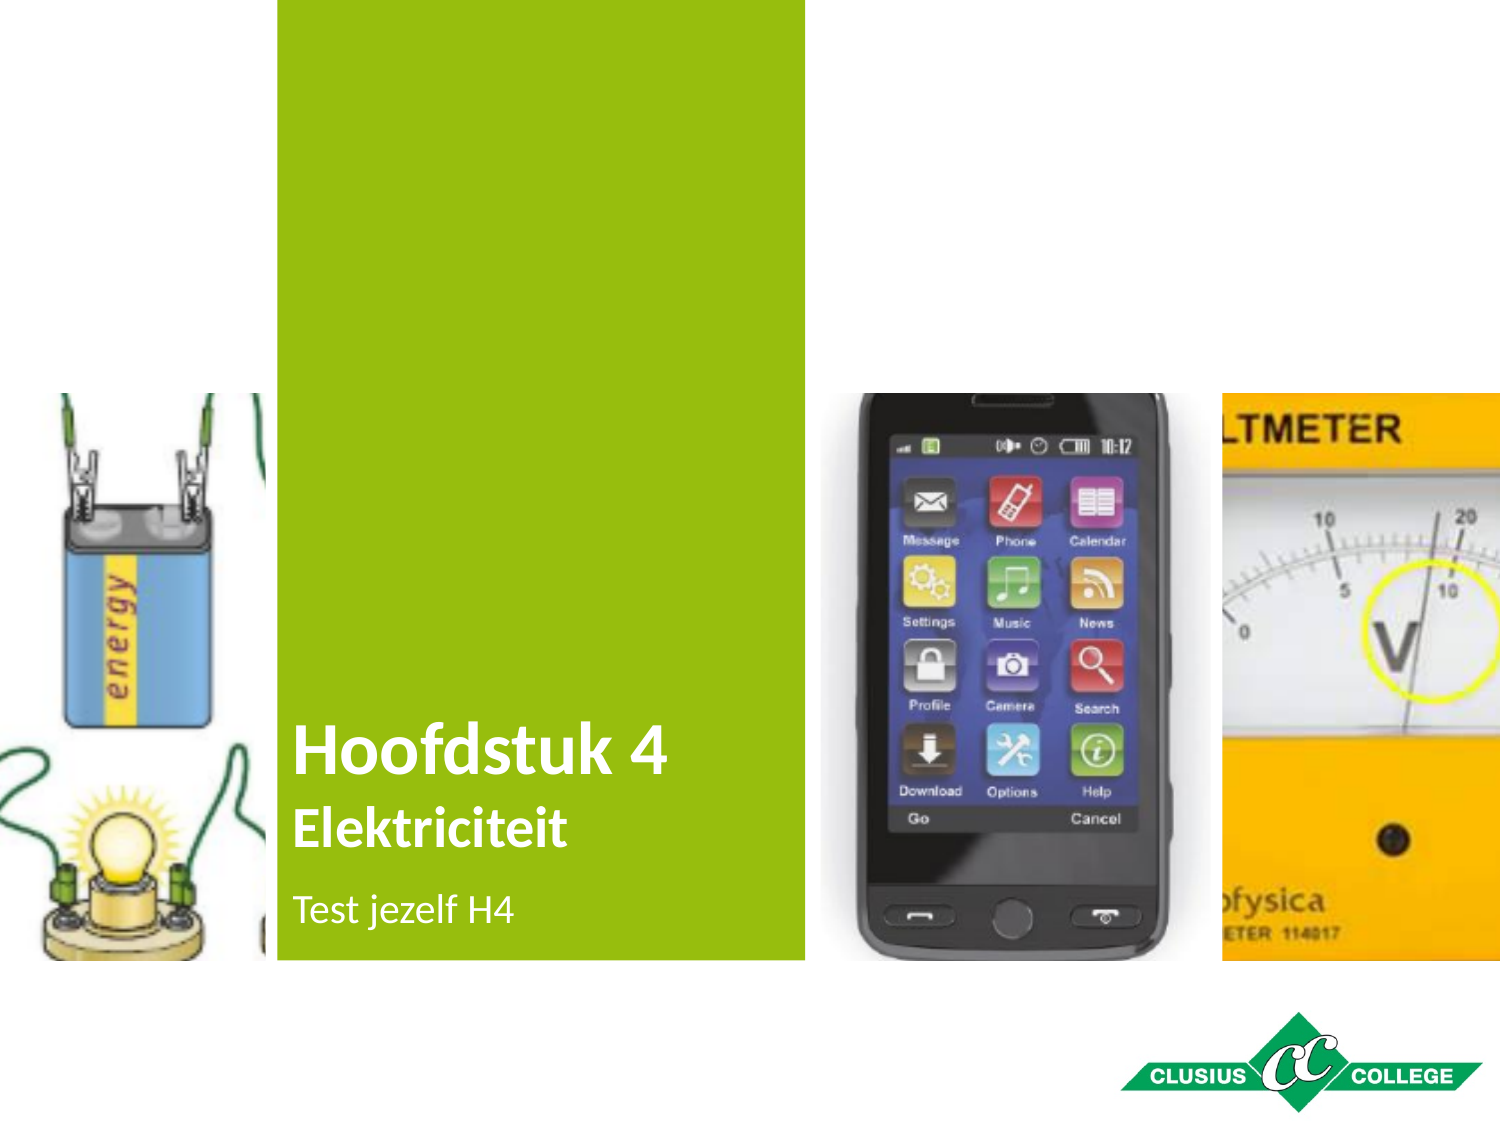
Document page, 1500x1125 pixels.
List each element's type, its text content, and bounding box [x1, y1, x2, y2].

picture [1103, 999, 1500, 1125]
picture [0, 393, 266, 961]
picture [1222, 393, 1500, 961]
subtitle Test jezelf H4 [277, 874, 806, 965]
text_box [275, 0, 807, 963]
title Hoofdstuk 4 Elektriciteit [277, 683, 806, 874]
picture [820, 393, 1211, 961]
